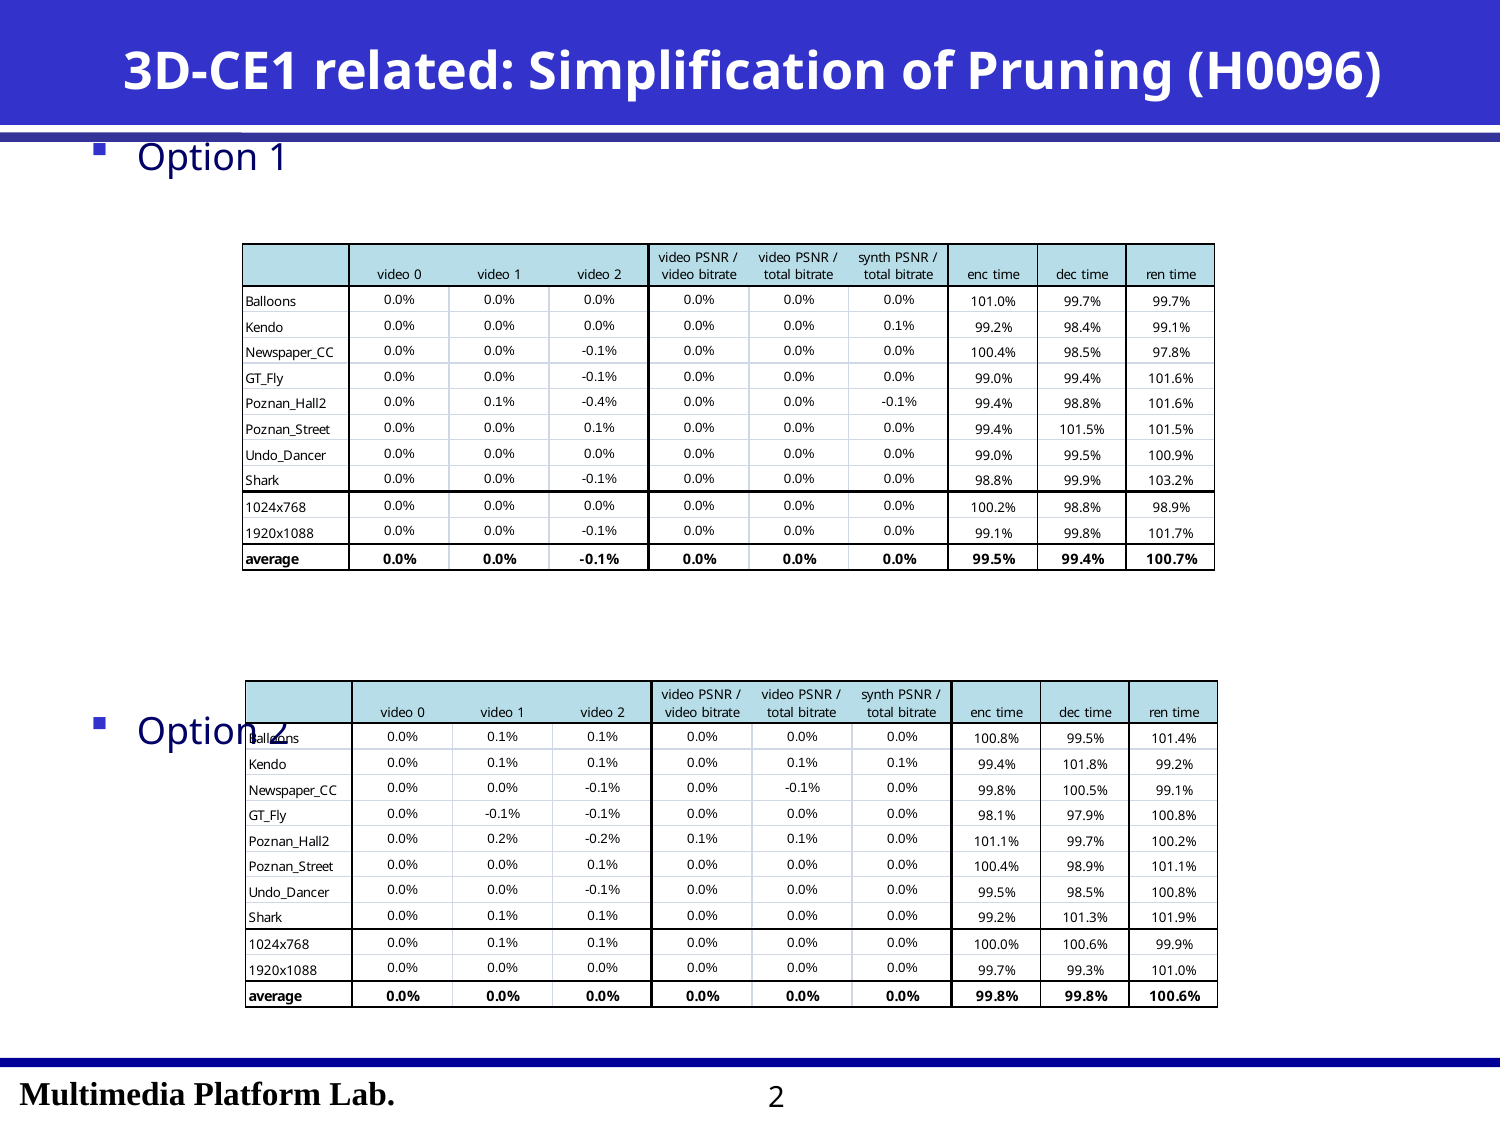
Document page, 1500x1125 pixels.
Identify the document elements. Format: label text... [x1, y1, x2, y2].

slide_number 2 [662, 1070, 801, 1121]
list Option 1 Option 2 [0, 125, 1500, 1038]
picture [241, 243, 1217, 572]
picture [244, 680, 1220, 1009]
title 3D-CE1 related: Simplification of Pruning (H0096) [46, 12, 1460, 125]
